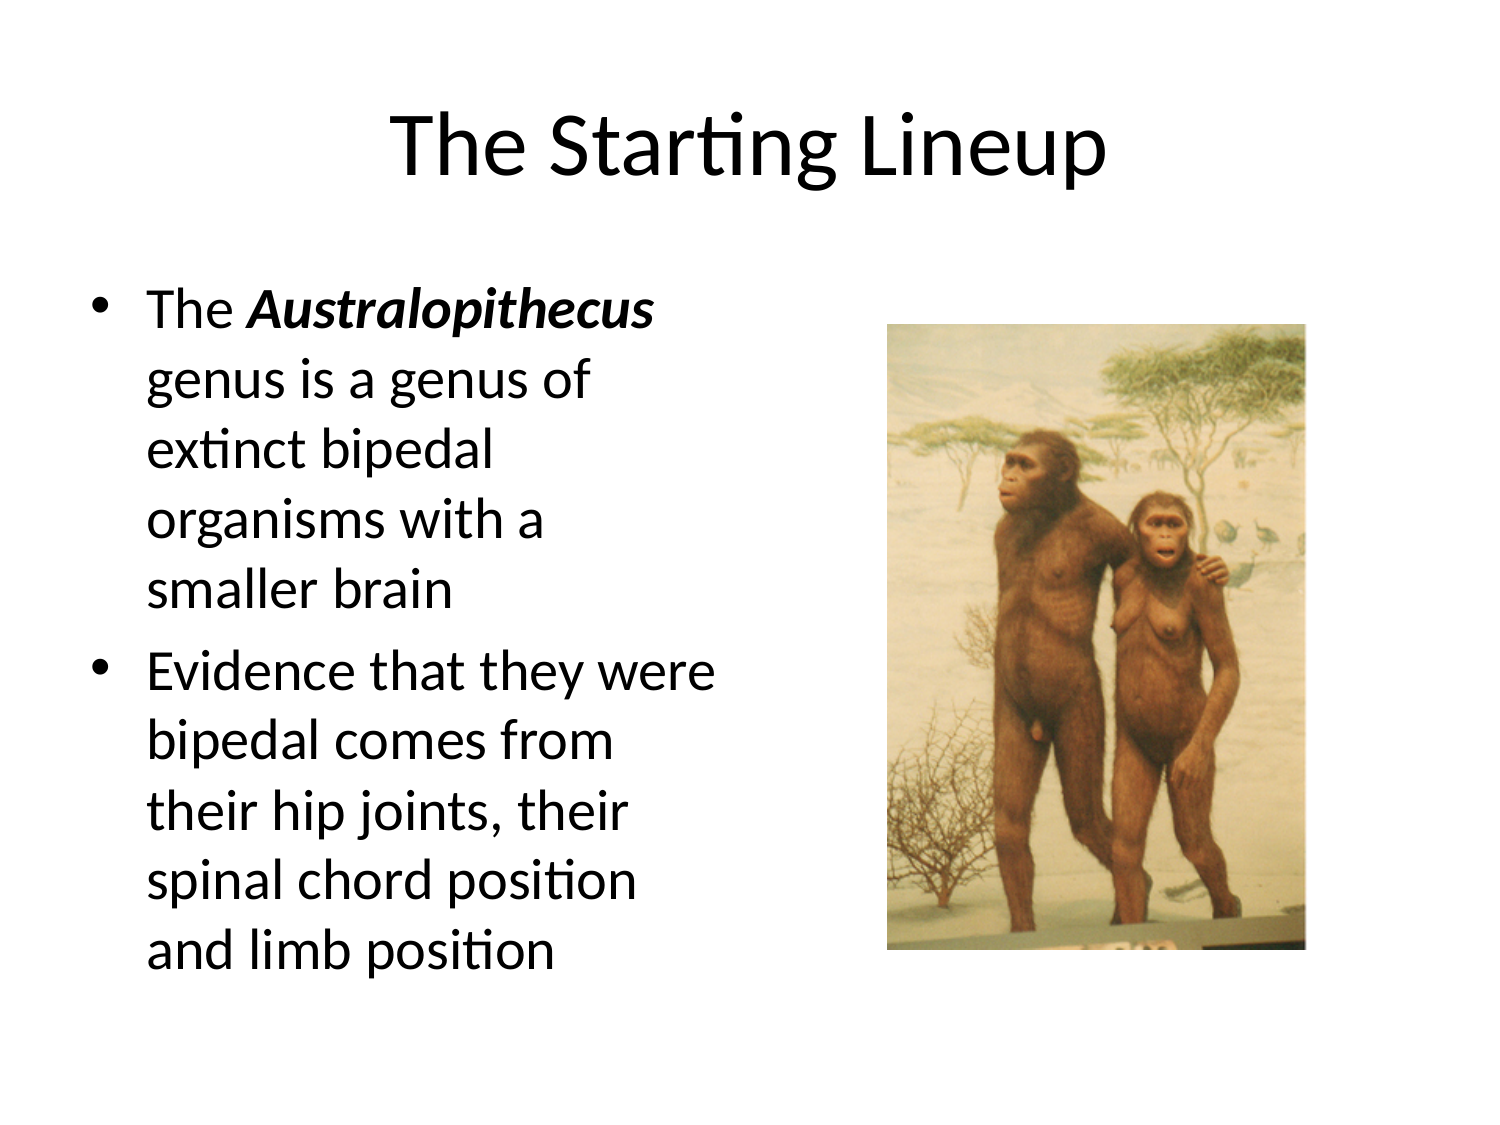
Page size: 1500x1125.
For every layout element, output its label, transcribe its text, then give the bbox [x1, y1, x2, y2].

list The Australopithecus genus is a genus of extinct bipedal organisms with a smaller brain Evidence that they were bipedal comes from their hip joints, their spinal chord position and limb position [75, 262, 738, 1005]
title The Starting Lineup [75, 45, 1425, 233]
picture [887, 324, 1308, 951]
